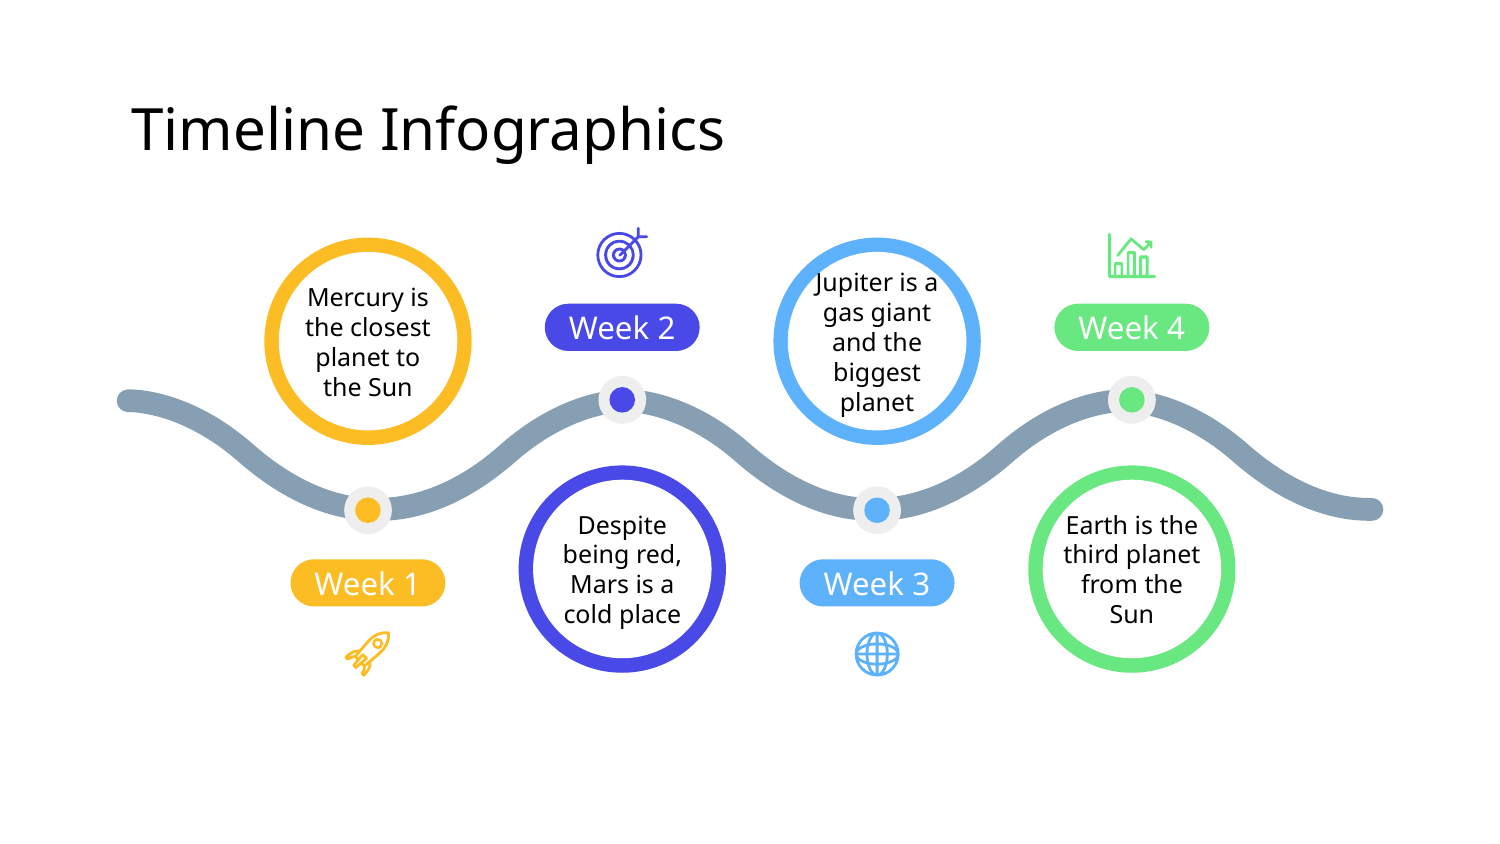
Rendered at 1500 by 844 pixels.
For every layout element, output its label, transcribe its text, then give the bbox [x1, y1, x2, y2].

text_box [1028, 232, 1236, 673]
text_box [731, 428, 768, 487]
text_box [476, 434, 513, 491]
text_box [773, 237, 981, 677]
text_box [986, 425, 1022, 483]
title Timeline Infographics [116, 88, 1384, 167]
text_box [1240, 437, 1384, 521]
text_box [116, 389, 259, 479]
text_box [264, 237, 472, 677]
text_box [518, 226, 727, 673]
